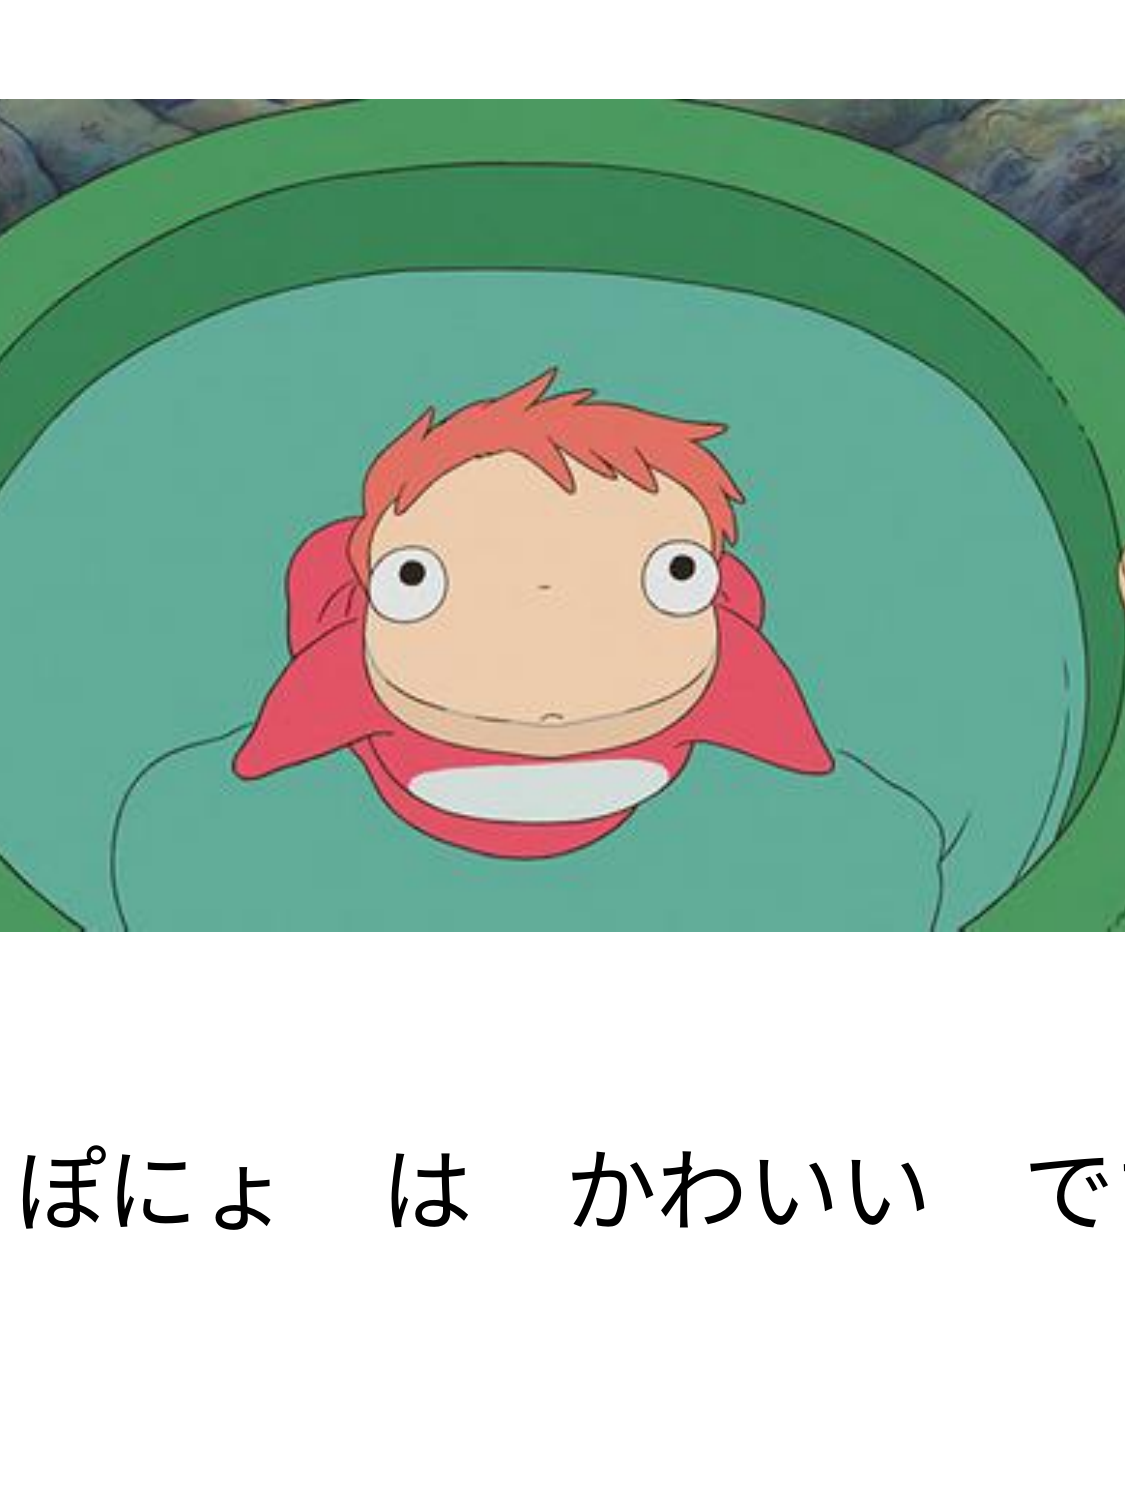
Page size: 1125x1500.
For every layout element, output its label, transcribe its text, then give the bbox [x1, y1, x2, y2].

picture [0, 99, 1125, 932]
list ぽにょ は かわいい です。 [0, 1125, 1125, 1400]
